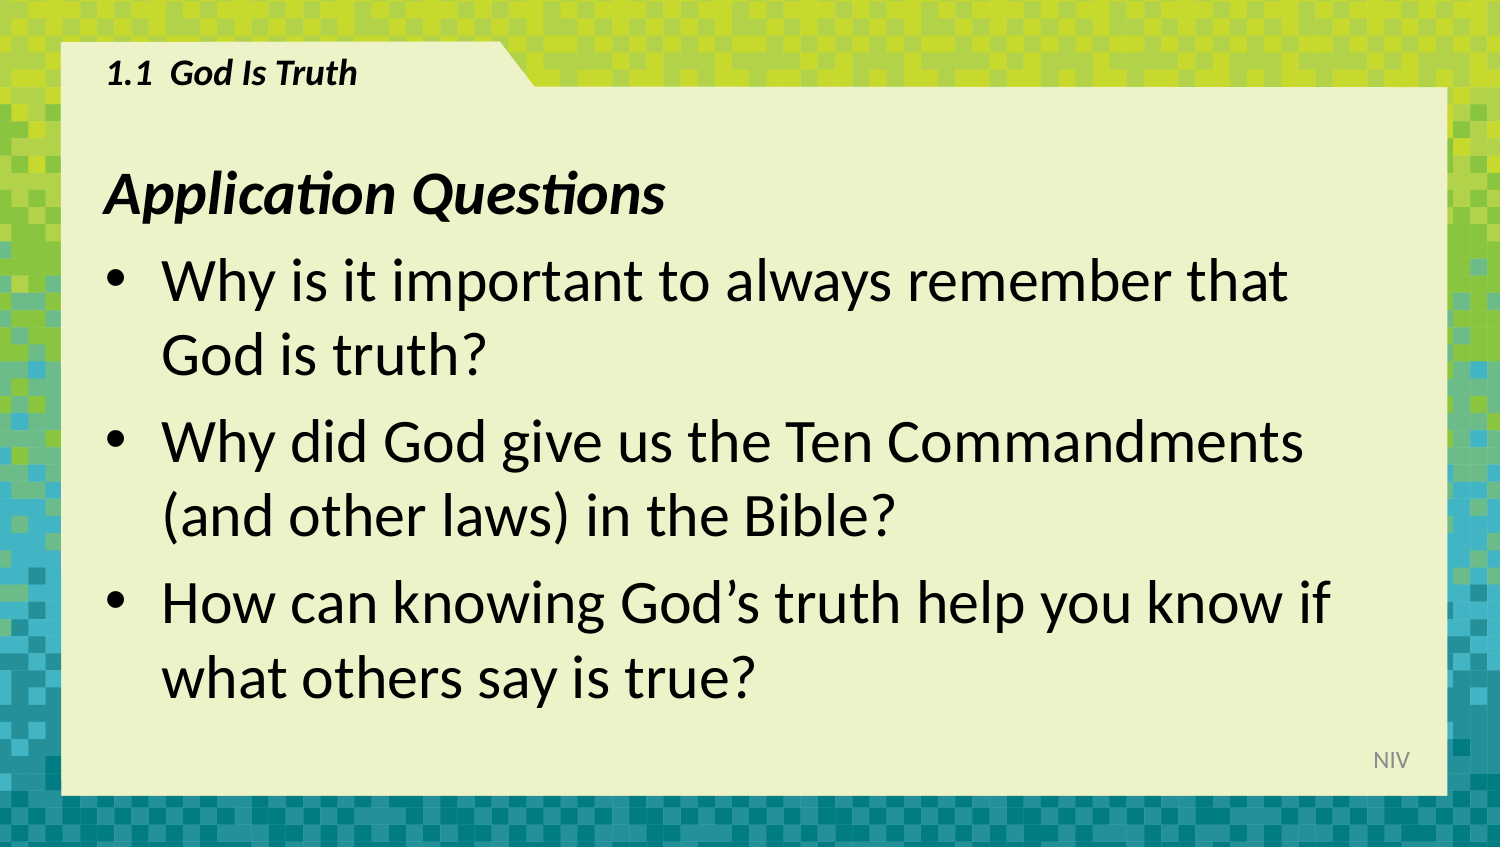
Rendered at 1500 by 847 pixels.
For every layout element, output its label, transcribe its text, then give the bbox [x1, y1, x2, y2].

footer NIV [950, 736, 1425, 782]
picture [0, 0, 1500, 847]
list Application Questions Why is it important to always remember that God is truth? Why did God give us the Ten Commandments (and other laws) in the Bible? How can knowing God’s truth help you know if what others say is true? [89, 141, 1403, 722]
title 1.1 God Is Truth [89, 33, 1420, 108]
